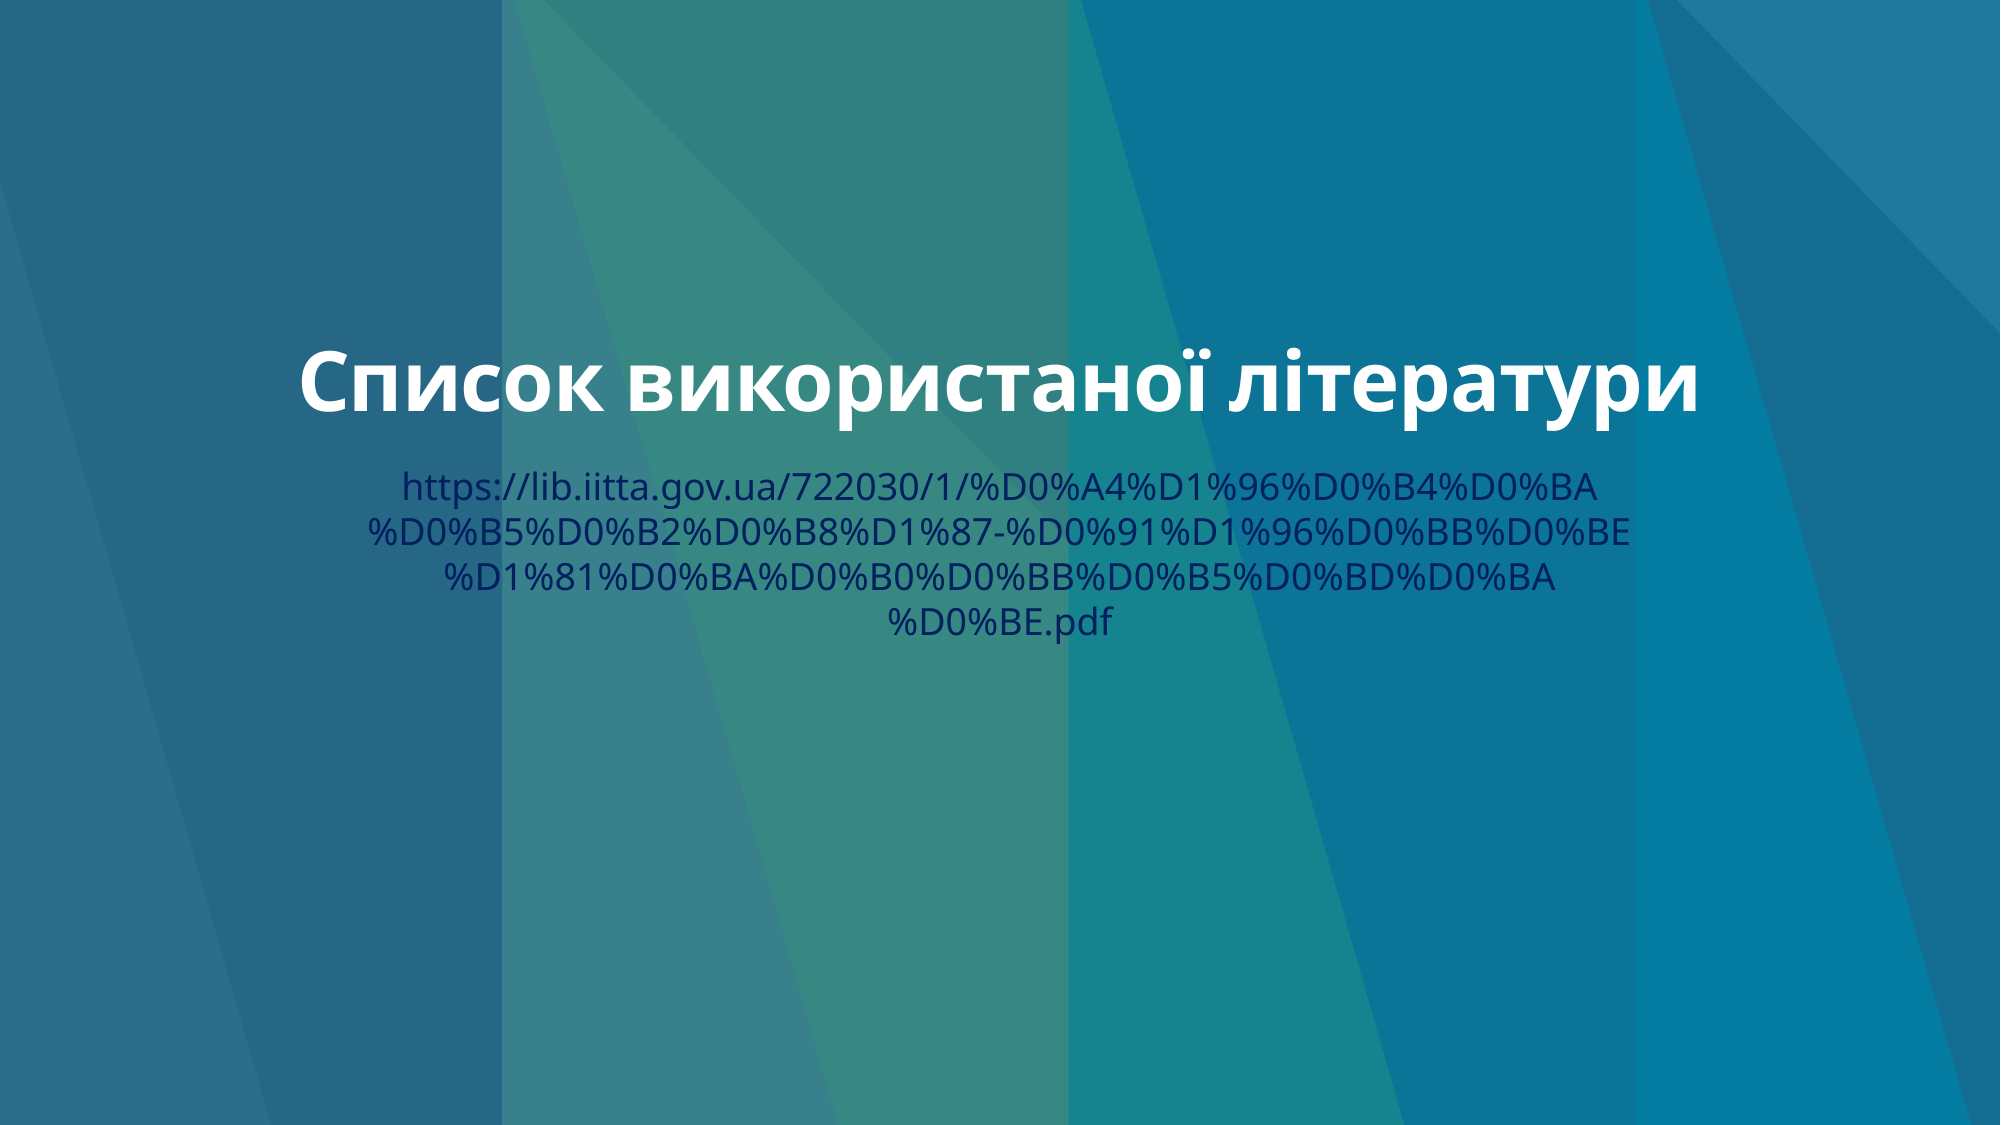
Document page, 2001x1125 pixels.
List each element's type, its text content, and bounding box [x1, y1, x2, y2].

picture [0, 0, 1404, 1125]
picture [1649, 0, 2000, 1125]
list https://lib.iitta.gov.ua/722030/1/%D0%A4%D1%96%D0%B4%D0%BA%D0%B5%D0%B2%D0%B8%D1%87-%D0%91%D1%96%D0%BB%D0%BE%D1%81%D0%BA%D0%B0%D0%BB%D0%B5%D0%BD%D0%BA%D0%BE.pdf [360, 463, 1640, 715]
title Список використаної літератури [250, 327, 1750, 429]
